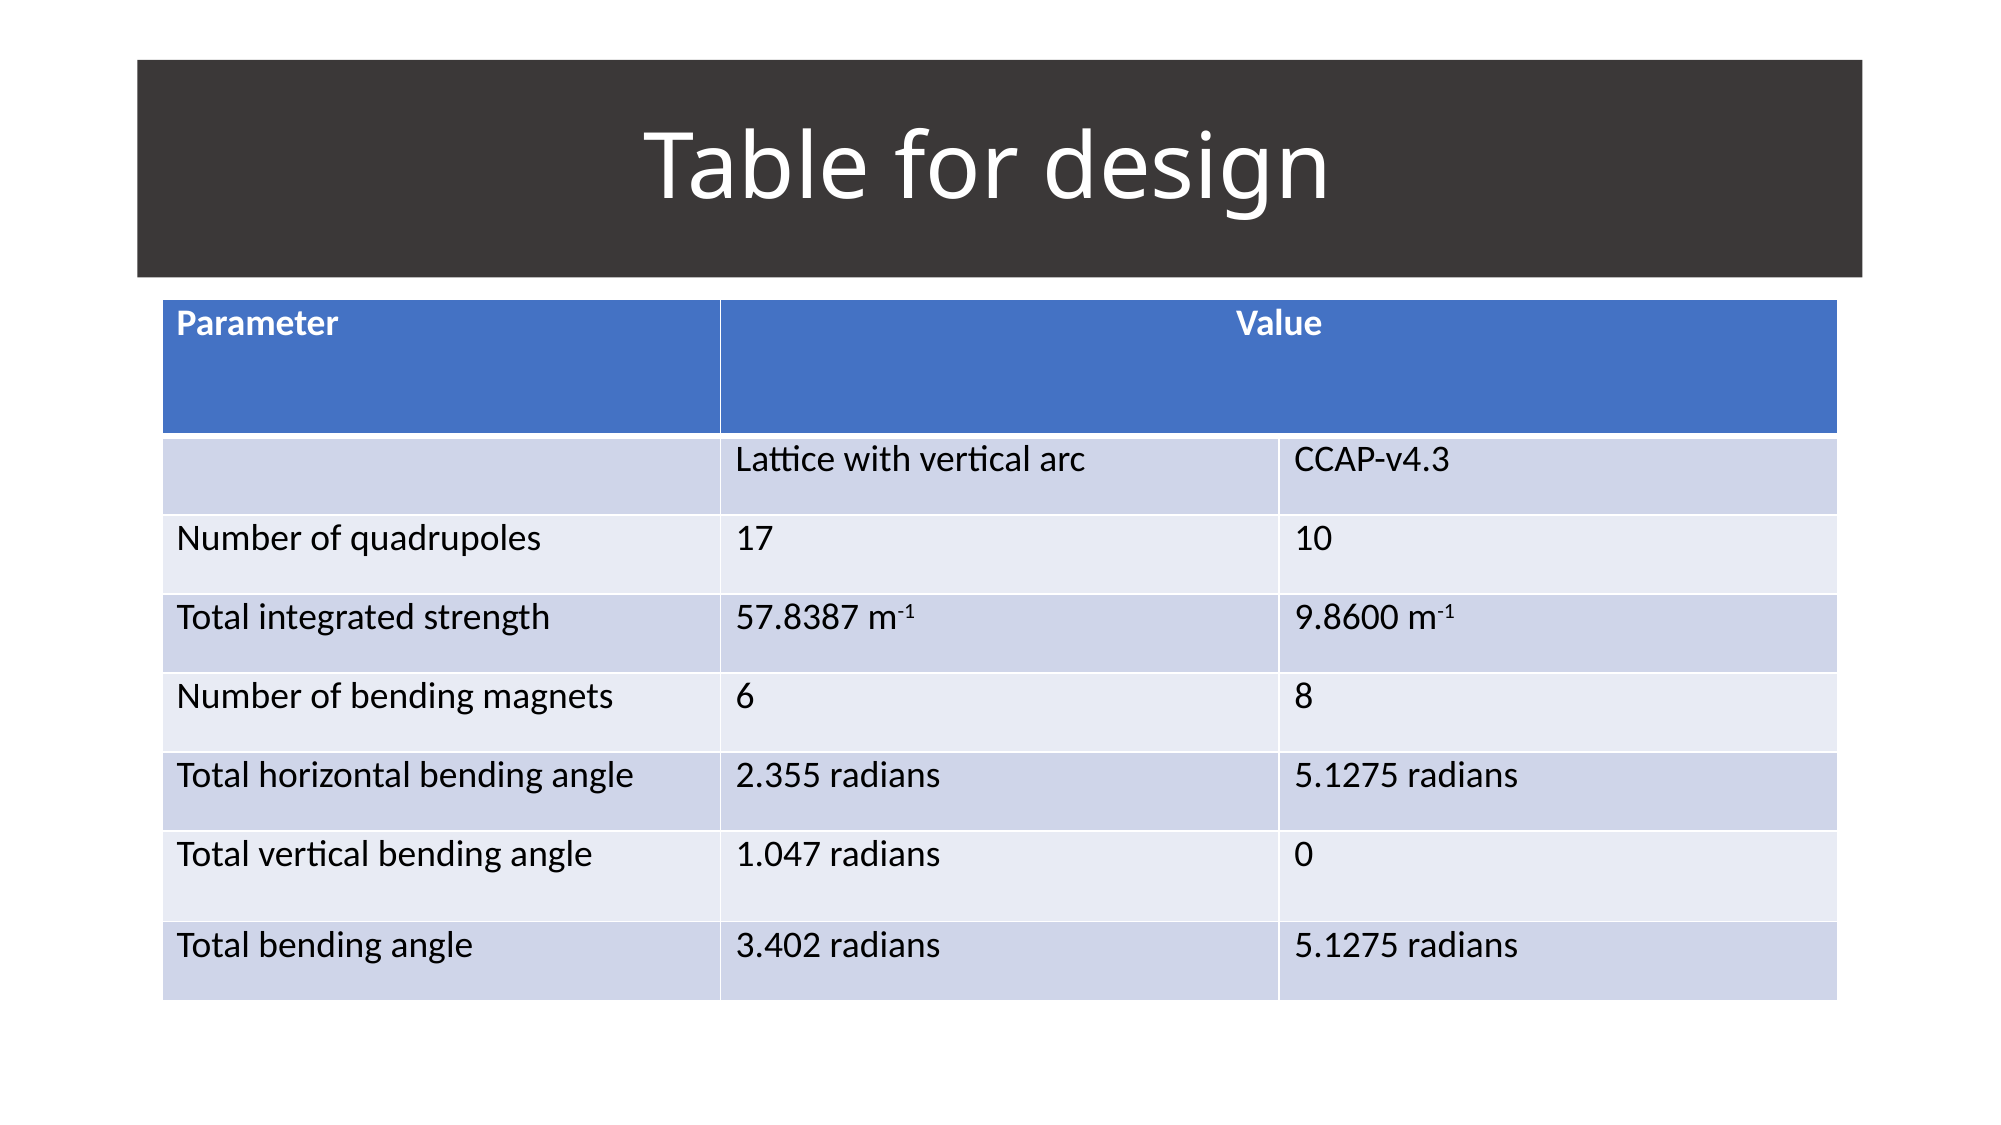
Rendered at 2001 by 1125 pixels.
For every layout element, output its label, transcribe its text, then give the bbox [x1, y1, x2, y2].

title Table for design [137, 59, 1863, 278]
table_cell 8 [1280, 674, 1837, 751]
table_header Value [721, 300, 1837, 433]
table_cell Total bending angle [163, 922, 720, 1000]
table_header Parameter [163, 300, 720, 433]
table_cell 9.8600 m-1 [1280, 595, 1837, 672]
table_cell CCAP-v4.3 [1280, 439, 1837, 514]
table_cell Lattice with vertical arc [721, 439, 1278, 514]
table_cell [163, 439, 720, 514]
table_cell Total vertical bending angle [163, 832, 720, 921]
table_cell 3.402 radians [721, 922, 1278, 1000]
table_cell 6 [721, 674, 1278, 751]
table_cell 10 [1280, 516, 1837, 593]
table_cell Total integrated strength [163, 595, 720, 672]
table_cell 5.1275 radians [1280, 922, 1837, 1000]
table_cell 0 [1280, 832, 1837, 921]
table_cell Number of quadrupoles [163, 516, 720, 593]
table_cell Number of bending magnets [163, 674, 720, 751]
table_cell Total horizontal bending angle [163, 753, 720, 830]
table_cell 5.1275 radians [1280, 753, 1837, 830]
table_cell 1.047 radians [721, 832, 1278, 921]
table_cell 57.8387 m-1 [721, 595, 1278, 672]
table_cell 17 [721, 516, 1278, 593]
table_cell 2.355 radians [721, 753, 1278, 830]
